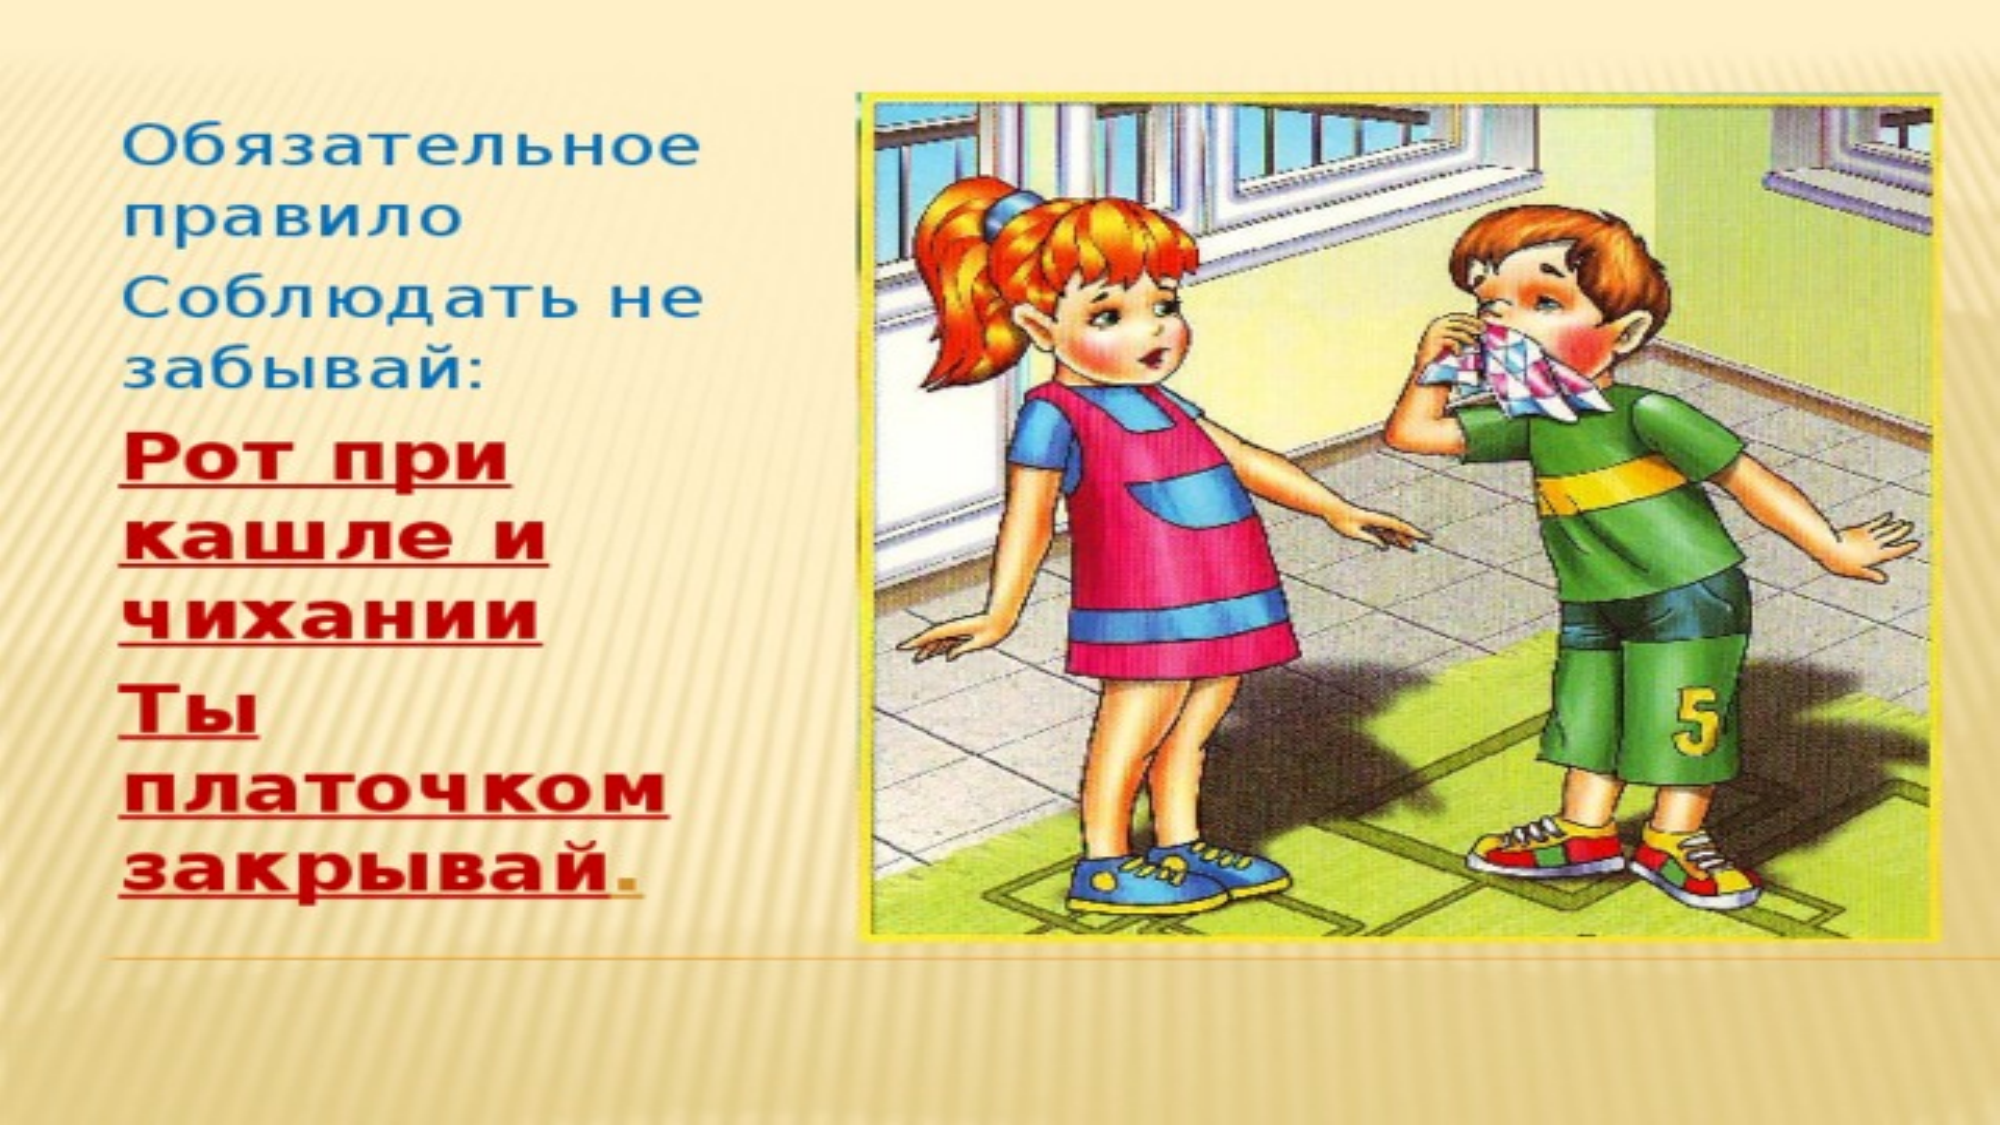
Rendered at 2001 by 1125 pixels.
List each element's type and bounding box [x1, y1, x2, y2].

list [0, 0, 2000, 1125]
